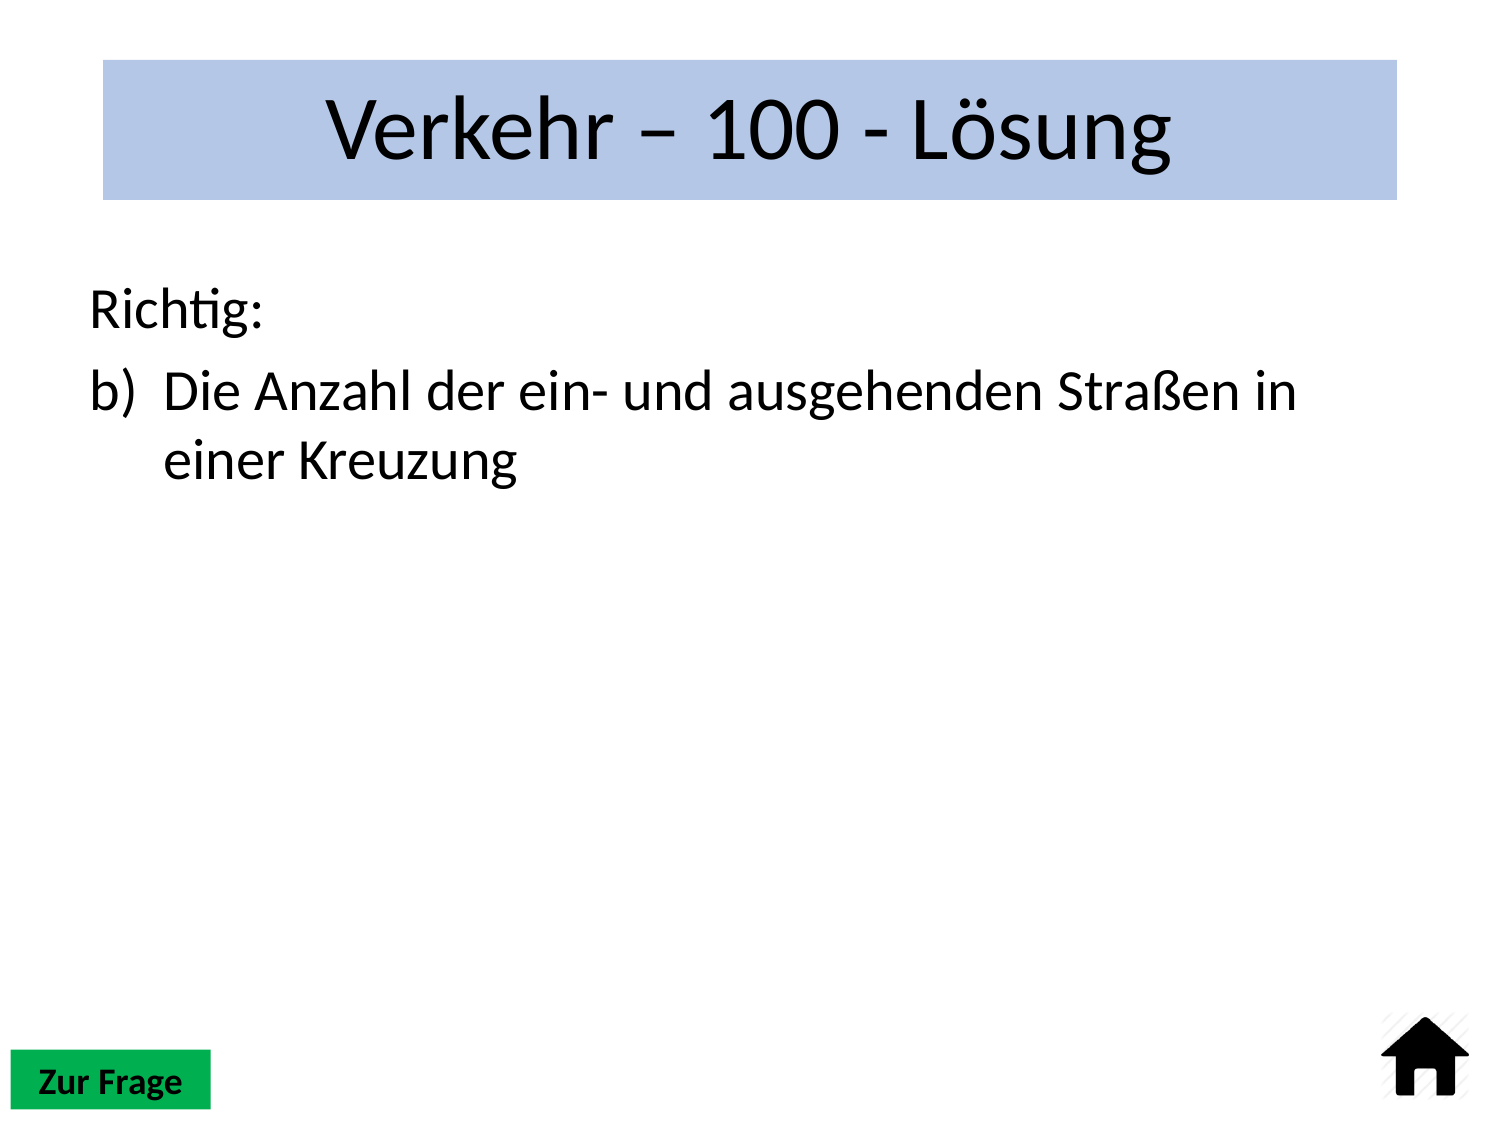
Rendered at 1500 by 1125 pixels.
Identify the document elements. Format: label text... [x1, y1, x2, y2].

title Verkehr – 100 - Lösung [103, 59, 1397, 200]
text_box Zur Frage [10, 1049, 211, 1110]
picture [1381, 1012, 1469, 1100]
text_box Richtig: b) Die Anzahl der ein- und ausgehenden Straßen in einer Kreuzung [74, 262, 1425, 988]
